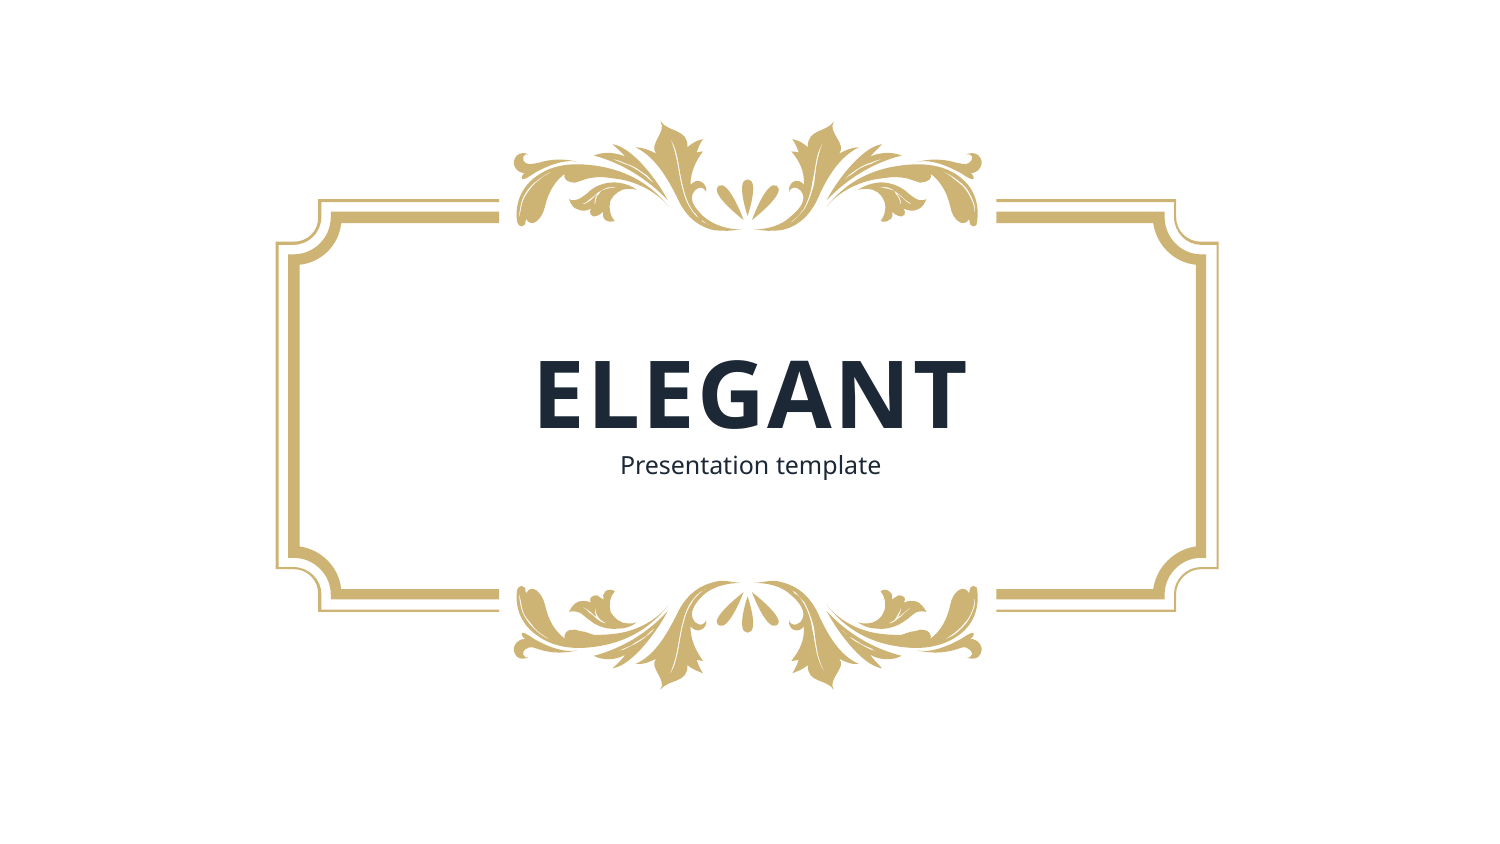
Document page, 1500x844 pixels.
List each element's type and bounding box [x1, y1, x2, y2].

text_box [275, 121, 1219, 690]
